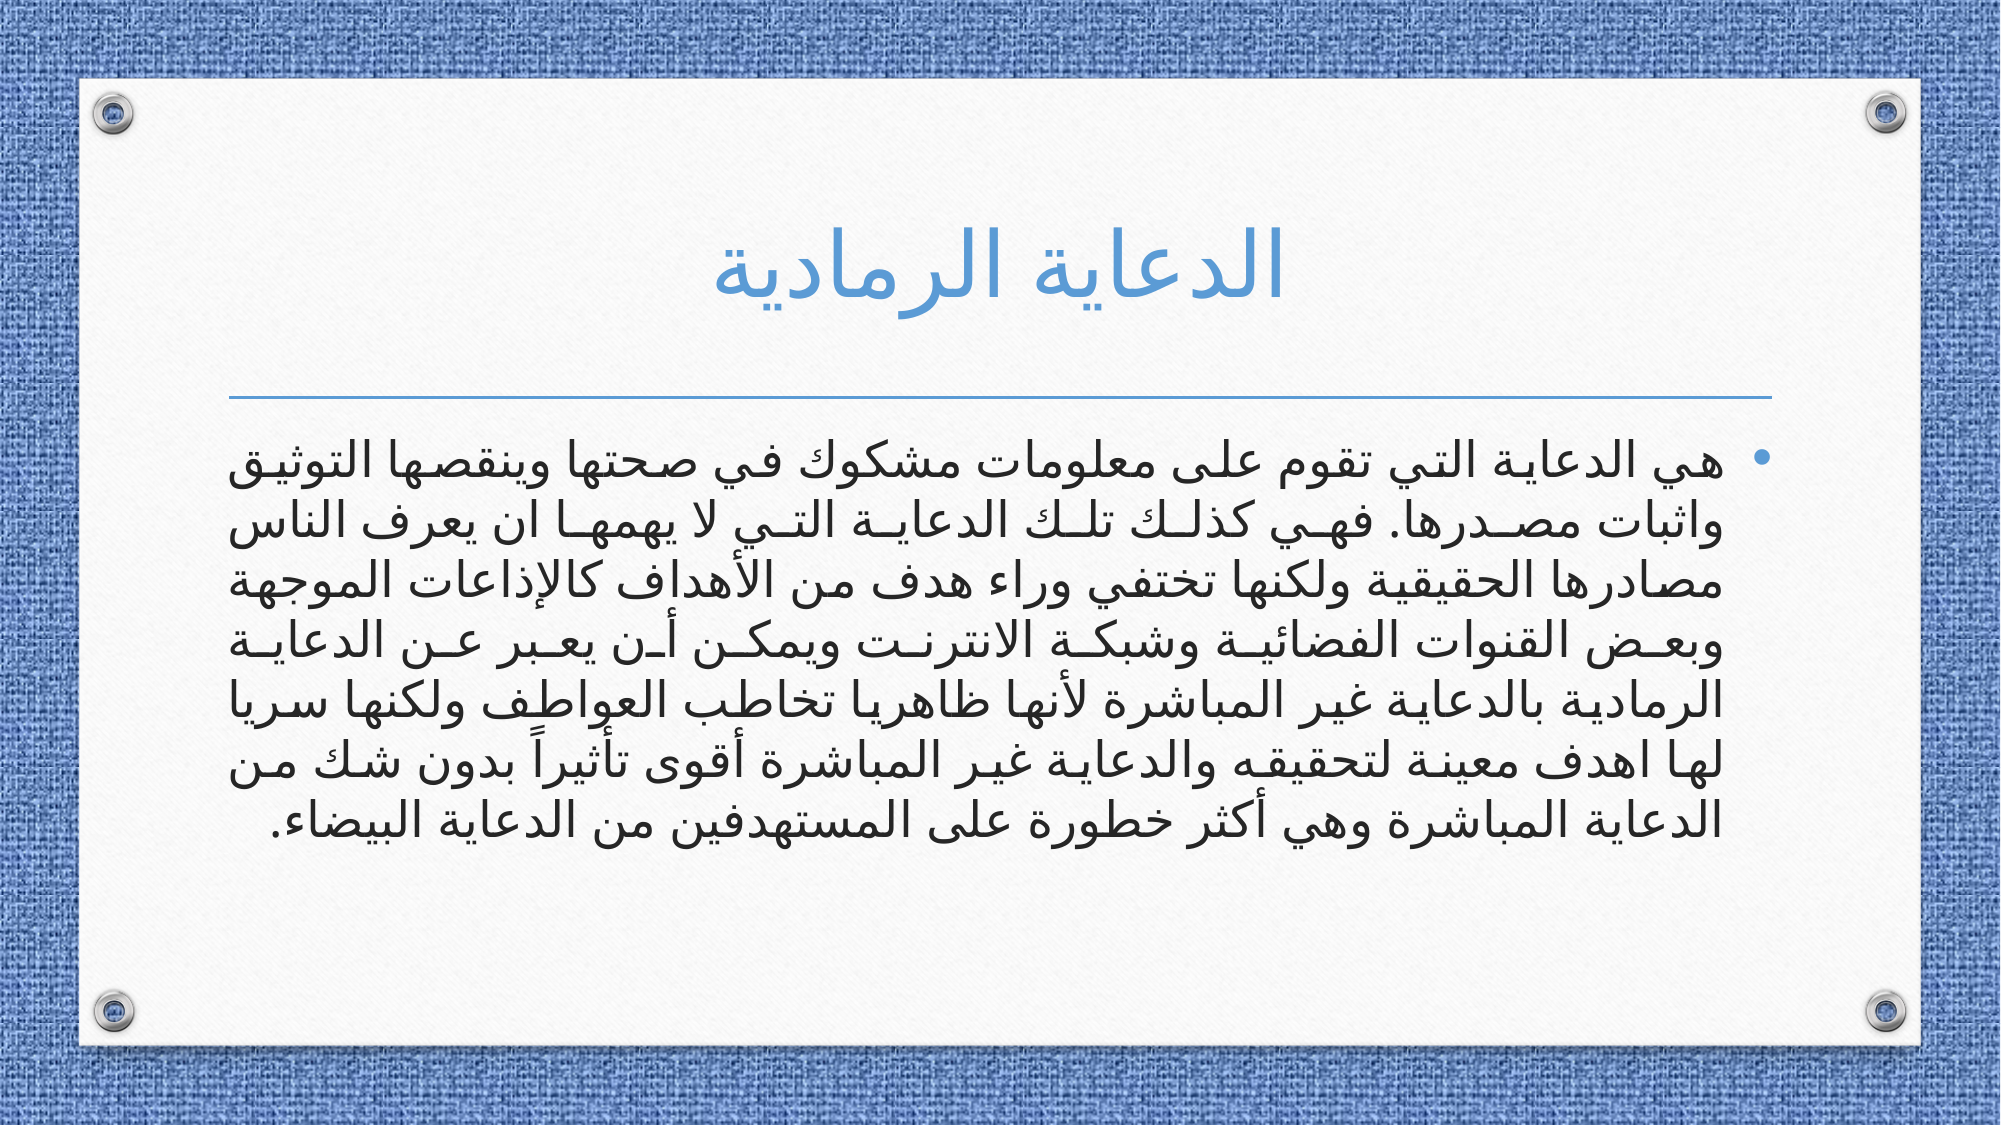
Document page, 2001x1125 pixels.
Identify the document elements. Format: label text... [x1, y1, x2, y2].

title الدعاية الرمادية [212, 161, 1788, 375]
picture [0, 0, 2001, 1125]
list هي الدعاية التي تقوم على معلومات مشكوك في صحتها وينقصها التوثيق واثبات مصدرها. فهي كذلك تلك الدعاية التي لا يهمها ان يعرف الناس مصادرها الحقيقية ولكنها تختفي وراء هدف من الأهداف كالإذاعات الموجهة وبعض القنوات الفضائية وشبكة الانترنت ويمكن أن يعبر عن الدعاية الرمادية بالدعاية غير المباشرة لأنها ظاهريا تخاطب العواطف ولكنها سريا لها اهدف معينة لتحقيقه والدعاية غير المباشرة أقوى تأثيراً بدون شك من الدعاية المباشرة وهي أكثر خطورة على المستهدفين من الدعاية البيضاء. [212, 419, 1788, 964]
